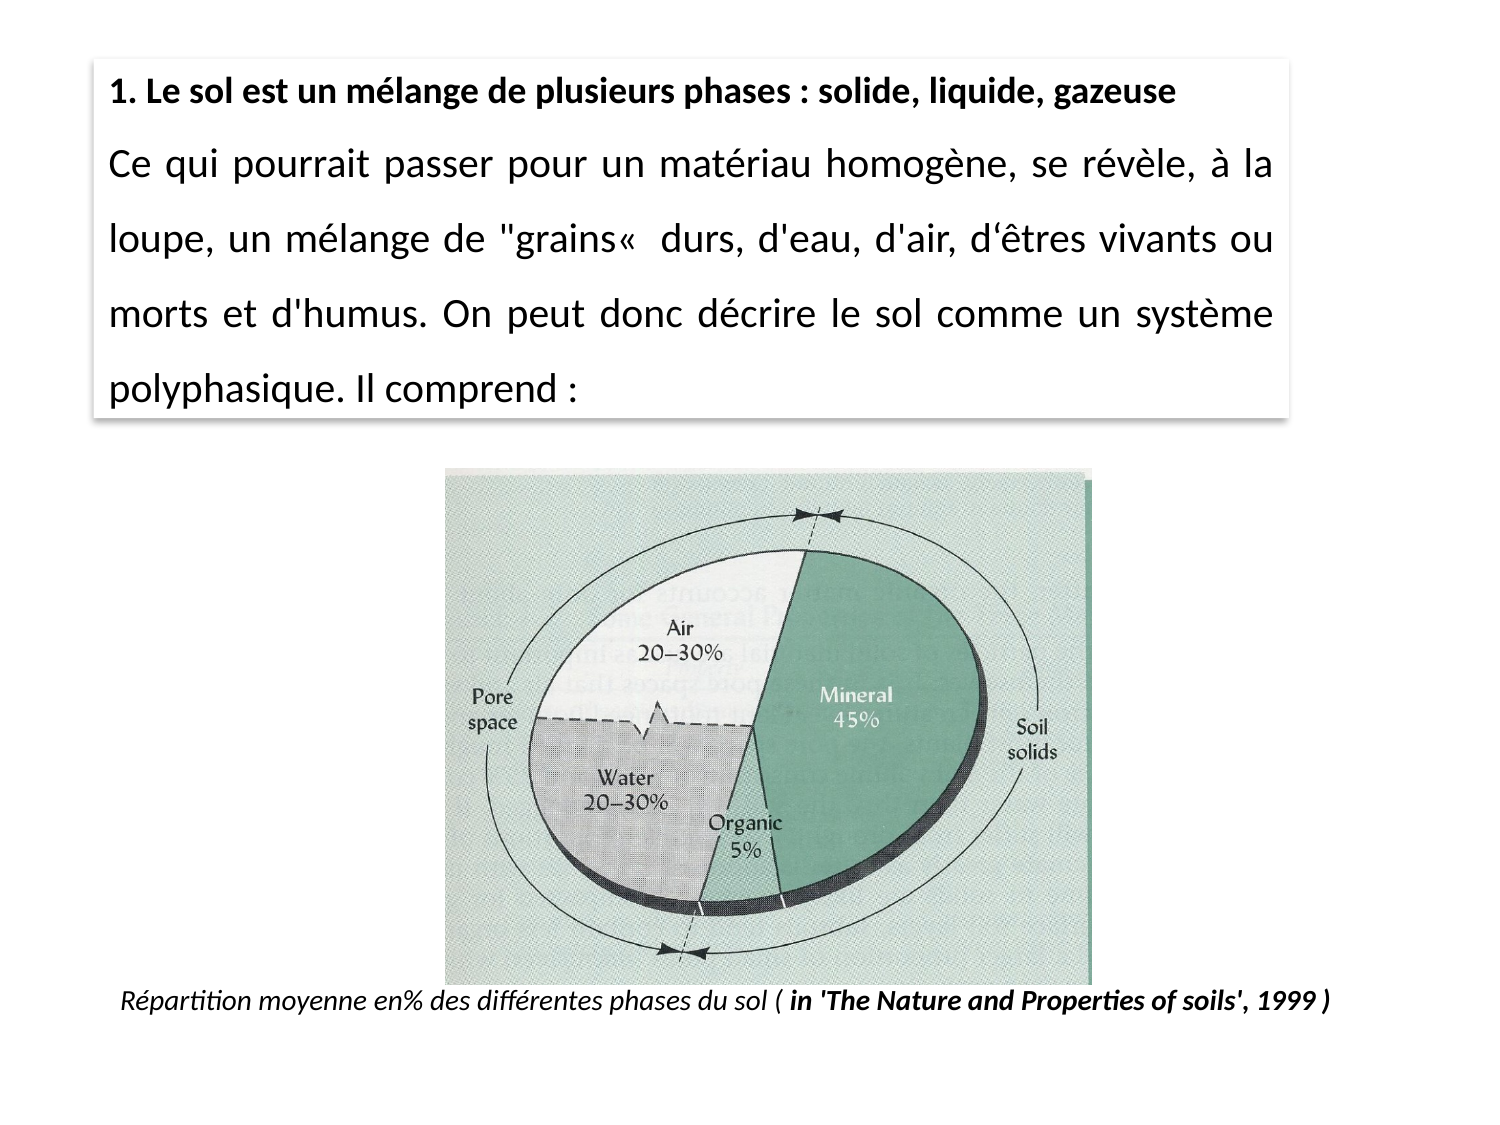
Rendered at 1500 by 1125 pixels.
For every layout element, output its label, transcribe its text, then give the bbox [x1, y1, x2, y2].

text_box 1. Le sol est un mélange de plusieurs phases : solide, liquide, gazeuse Ce qui pourrait passer pour un matériau homogène, se révèle, à la loupe, un mélange de "grains« durs, d'eau, d'air, d‘êtres vivants ou morts et d'humus. On peut donc décrire le sol comme un système polyphasique. Il comprend : [92, 56, 1291, 420]
text_box Répartition moyenne en% des différentes phases du sol ( in 'The Nature and Properties of soils', 1999 ) [105, 973, 1500, 1024]
picture [445, 468, 1093, 985]
